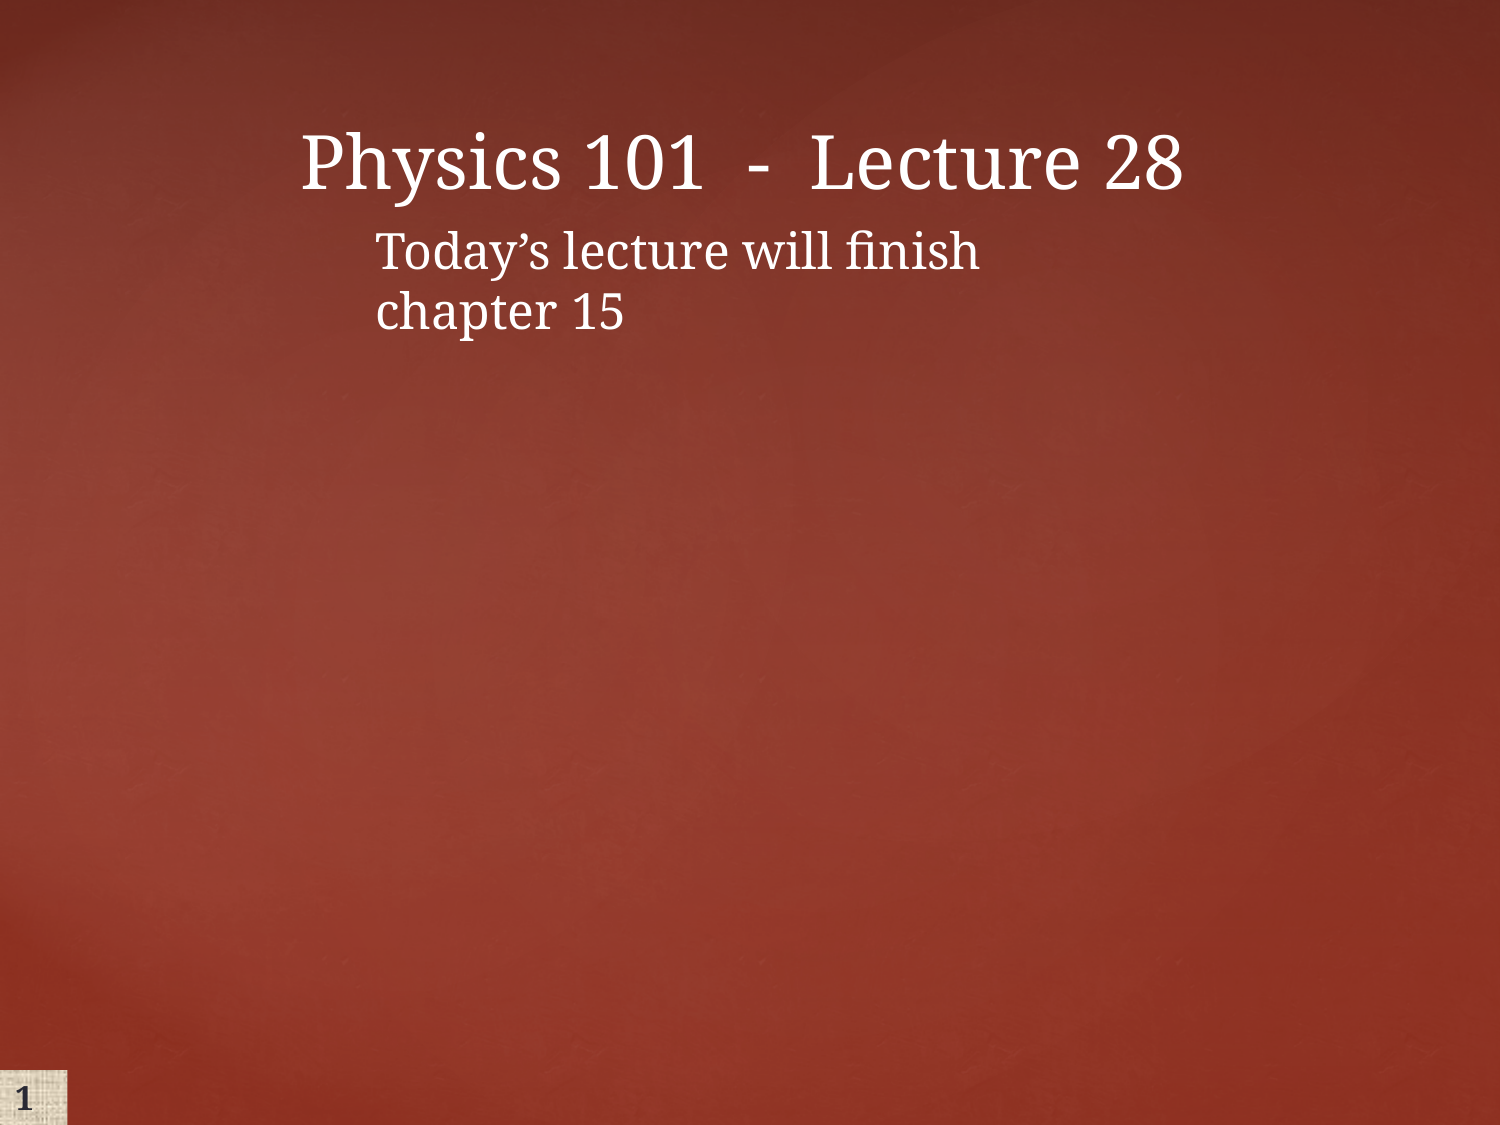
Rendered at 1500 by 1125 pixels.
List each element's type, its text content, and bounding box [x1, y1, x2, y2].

text_box Today’s lecture will finish chapter 15 [359, 264, 1140, 347]
title Physics 101 - Lecture 28 [125, 75, 1363, 213]
text_box 1 [0, 1070, 68, 1125]
